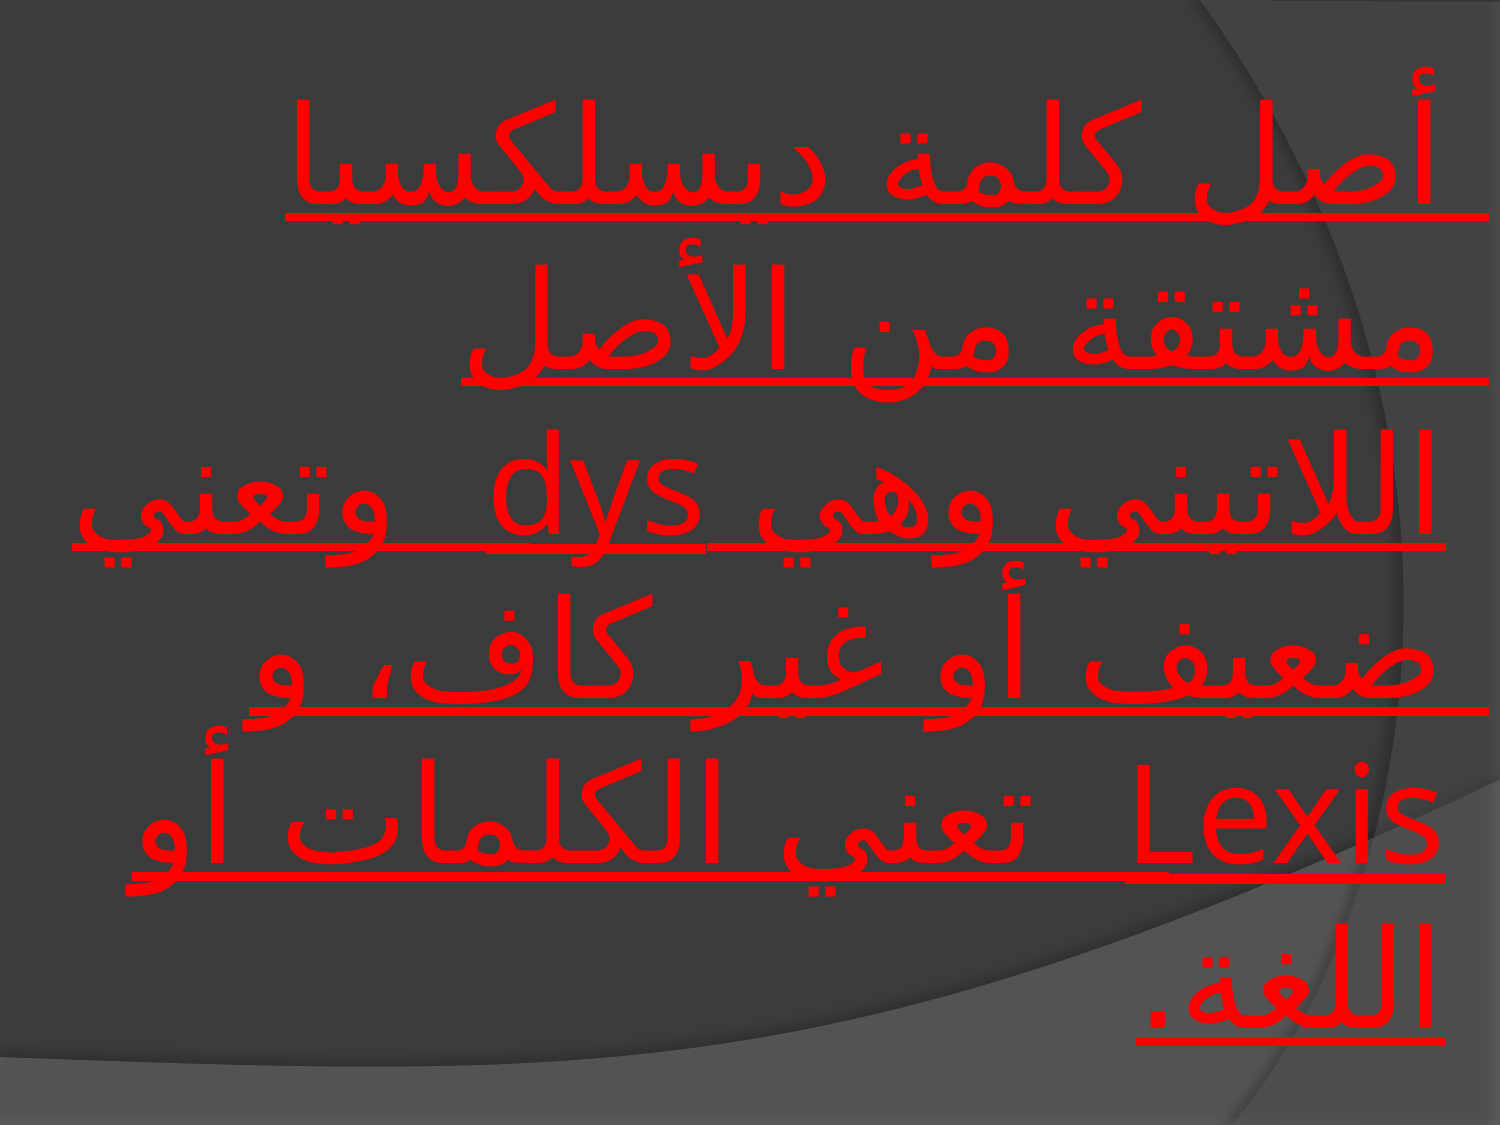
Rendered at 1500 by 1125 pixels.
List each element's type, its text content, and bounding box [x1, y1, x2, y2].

title أصل كلمة ديسلكسيا مشتقة من الأصل اللاتيني وهي dys وتعني ضعيف أو غير كاف، و Lexis تعني الكلمات أو اللغة. [58, 45, 1454, 1079]
